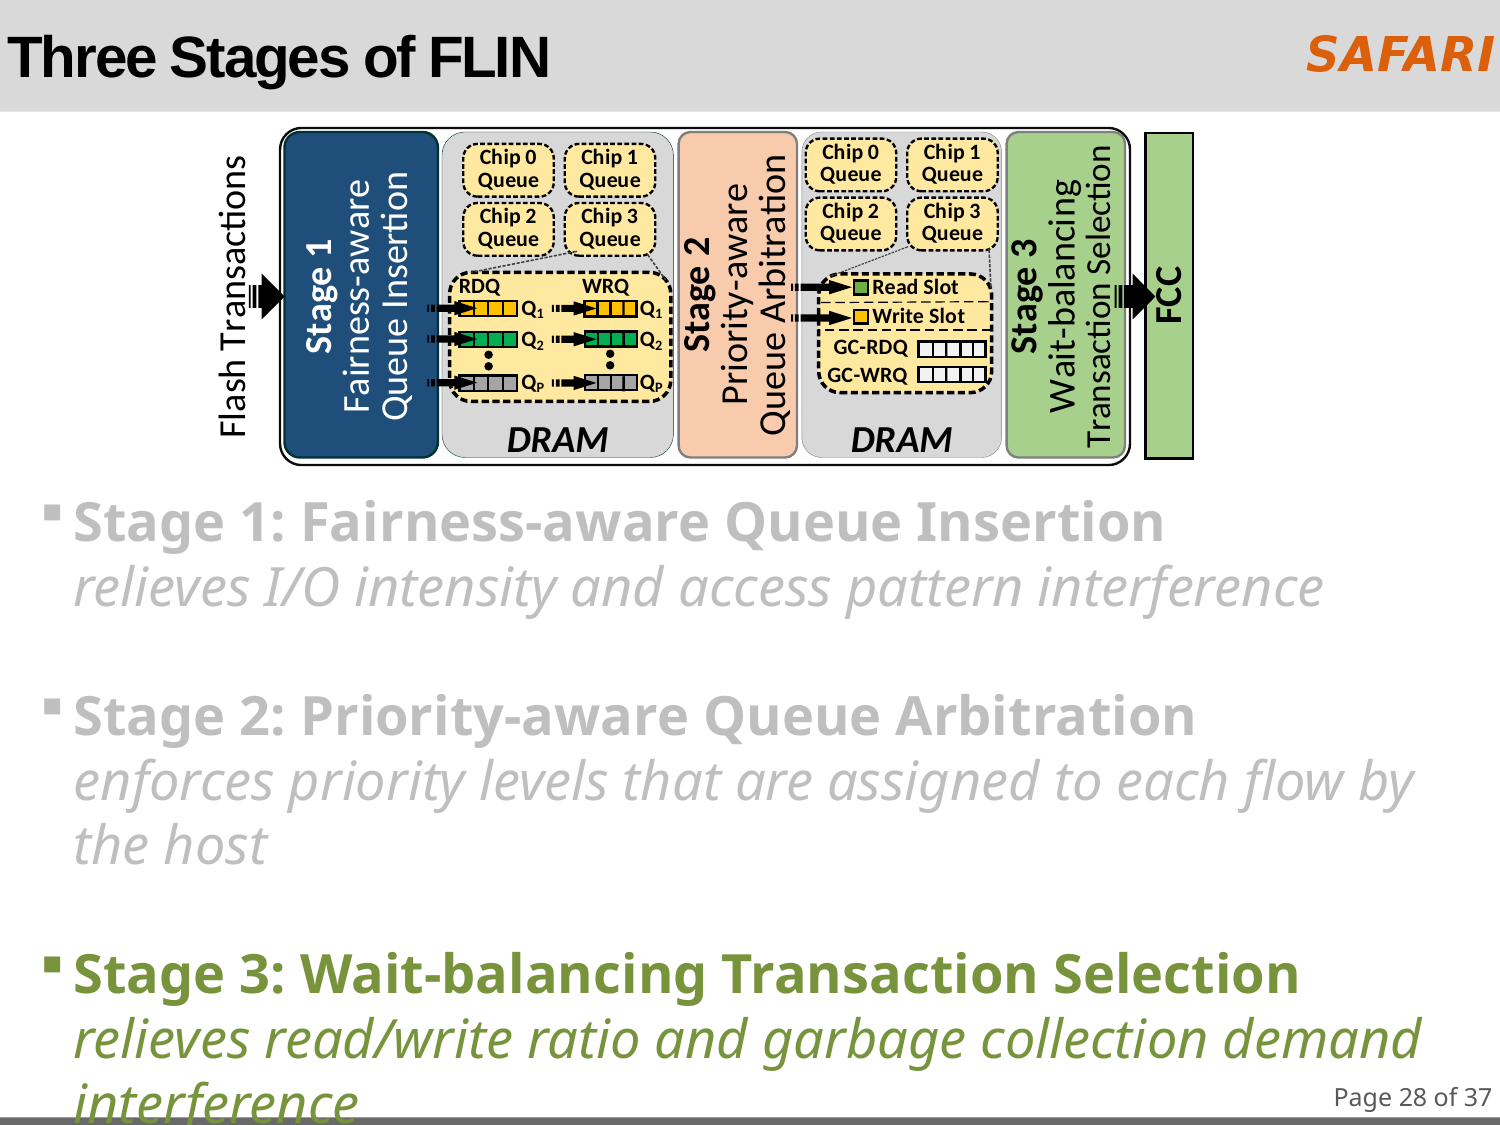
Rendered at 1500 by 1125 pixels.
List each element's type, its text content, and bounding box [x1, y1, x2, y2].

list Stage 1: Fairness-aware Queue Insertion relieves I/O intensity and access pattern interference Stage 2: Priority-aware Queue Arbitration enforces priority levels that are assigned to each flow by the host Stage 3: Wait-balancing Transaction Selection relieves read/write ratio and garbage collection demand interference [24, 132, 1475, 1073]
slide_number Page 28 of 37 [1275, 1079, 1500, 1118]
picture [1305, 26, 1500, 83]
title Three Stages of FLIN [0, 22, 1300, 94]
picture [197, 124, 1211, 482]
